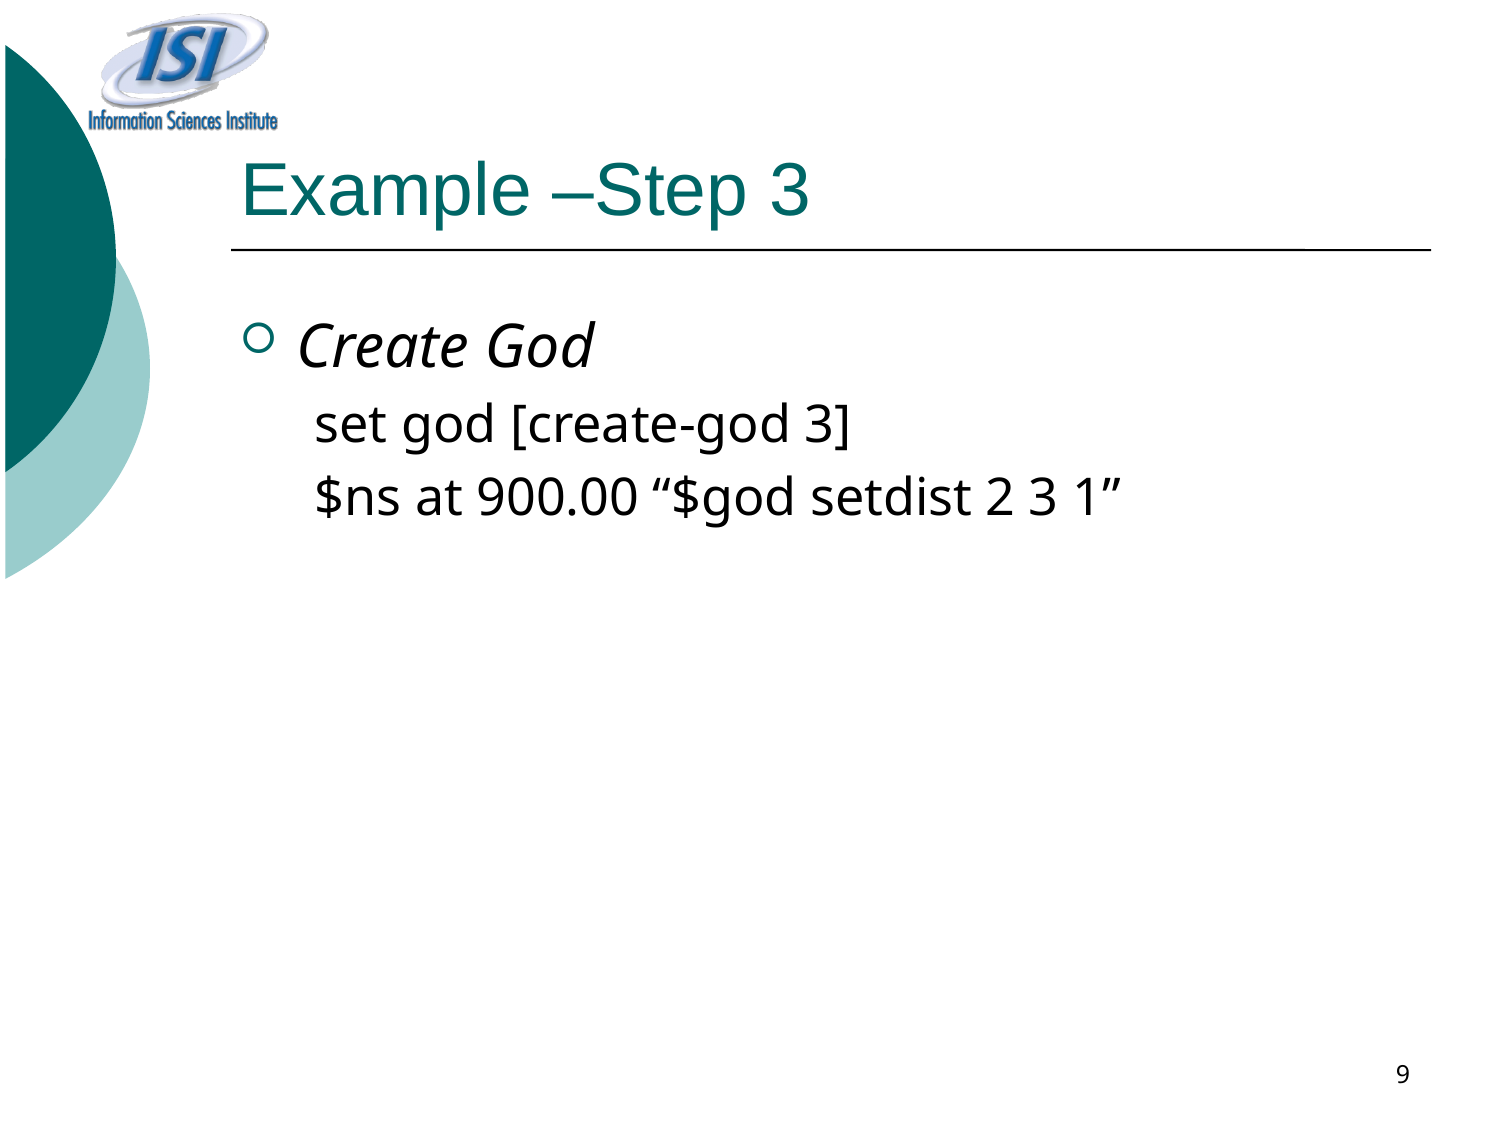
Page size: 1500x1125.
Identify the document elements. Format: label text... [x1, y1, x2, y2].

list Create God set god [create-god 3] $ns at 900.00 “$god setdist 2 3 1” [224, 299, 1425, 975]
picture [50, 0, 314, 135]
slide_number 9 [1074, 1024, 1426, 1101]
title Example –Step 3 [224, 49, 1425, 238]
